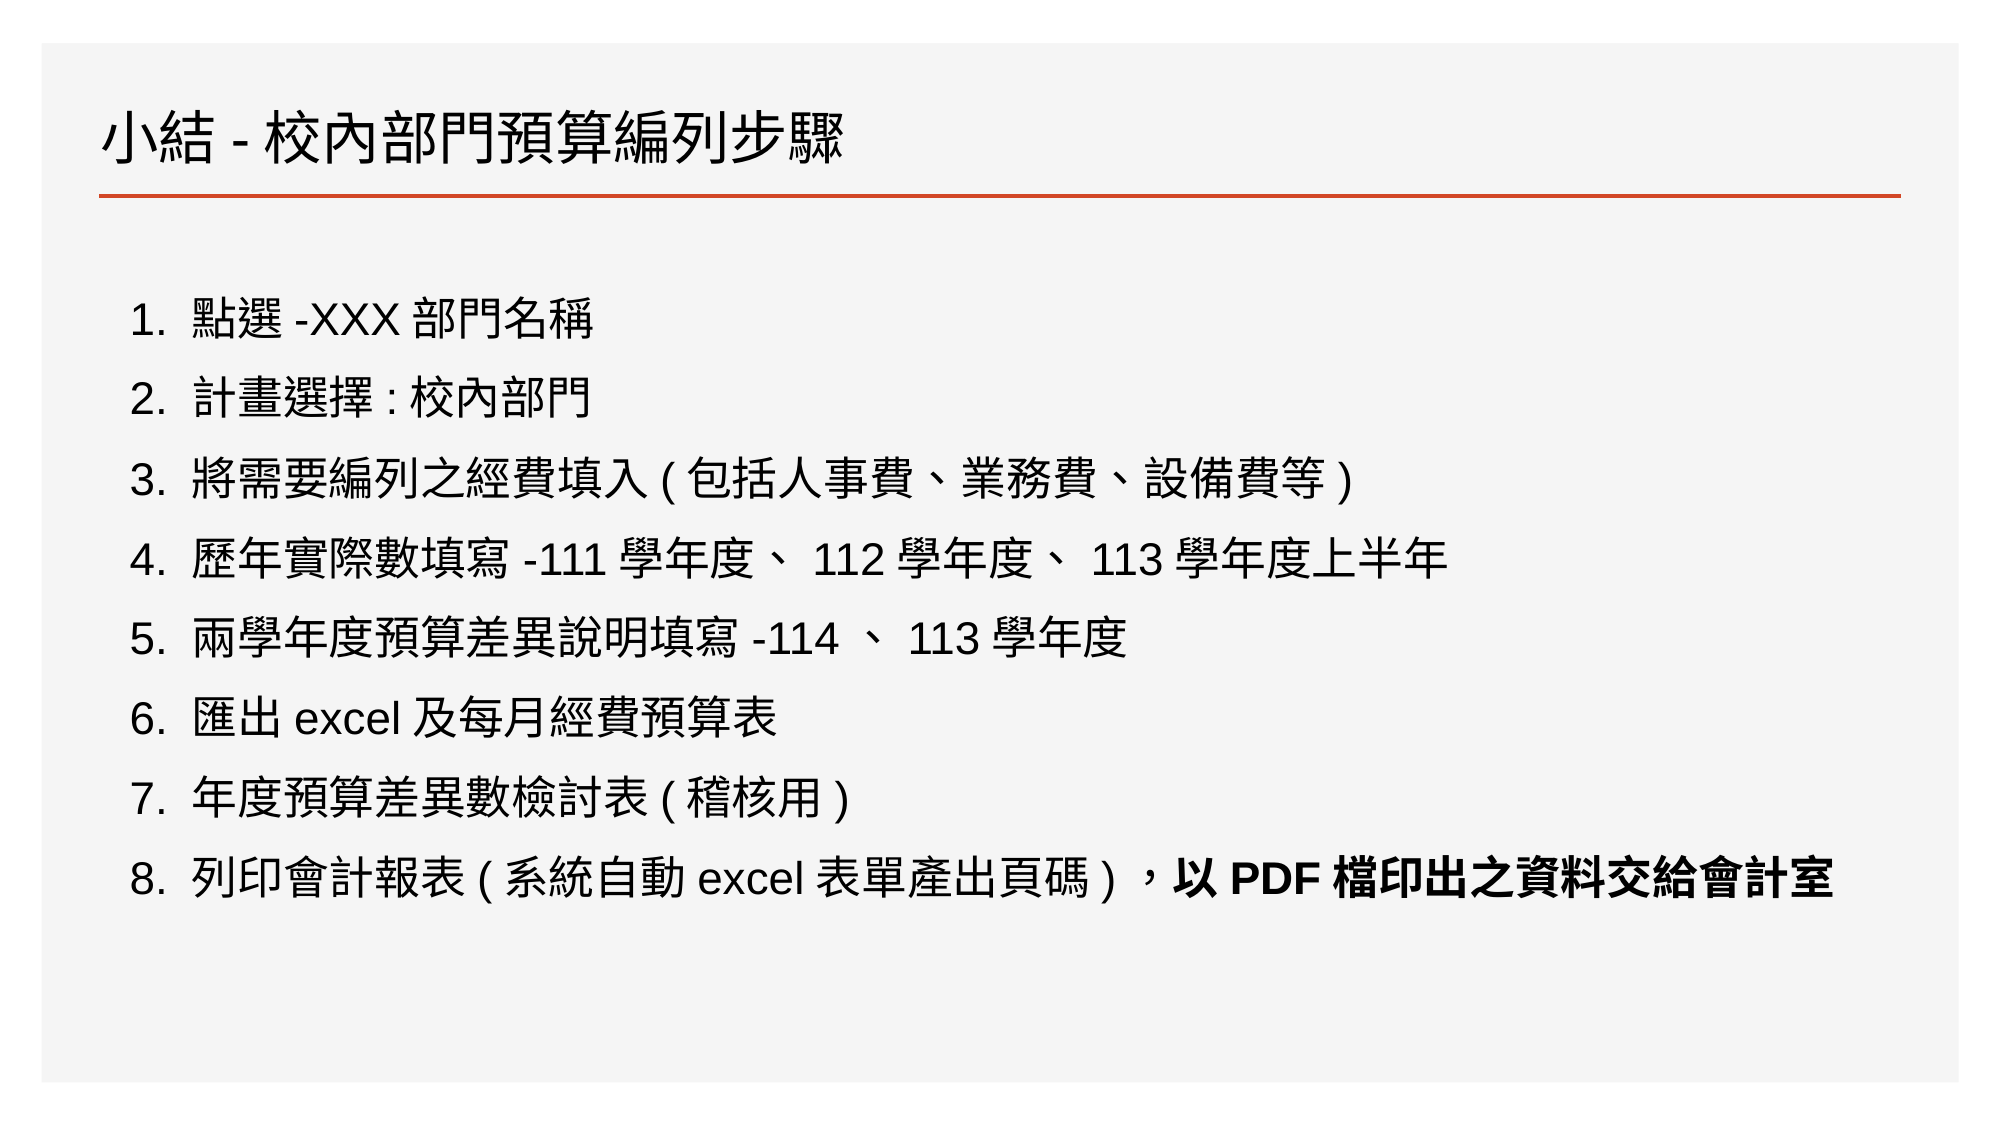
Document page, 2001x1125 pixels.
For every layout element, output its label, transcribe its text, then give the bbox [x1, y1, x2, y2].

title 小結-校內部門預算編列步驟 [85, 73, 1214, 179]
text_box 1. 點選-XXX部門名稱 2. 計畫選擇:校內部門 3. 將需要編列之經費填入(包括人事費、業務費、設備費等) 4. 歷年實際數填寫-111學年度、112學年度、113學年度上半年 5. 兩學年度預算差異說明填寫-114、113學年度 6. 匯出excel及每月經費預算表 7. 年度預算差異數檢討表(稽核用) 8. 列印會計報表(系統自動excel表單產出頁碼)，以PDF檔印出之資料交給會計室 [114, 281, 1921, 912]
